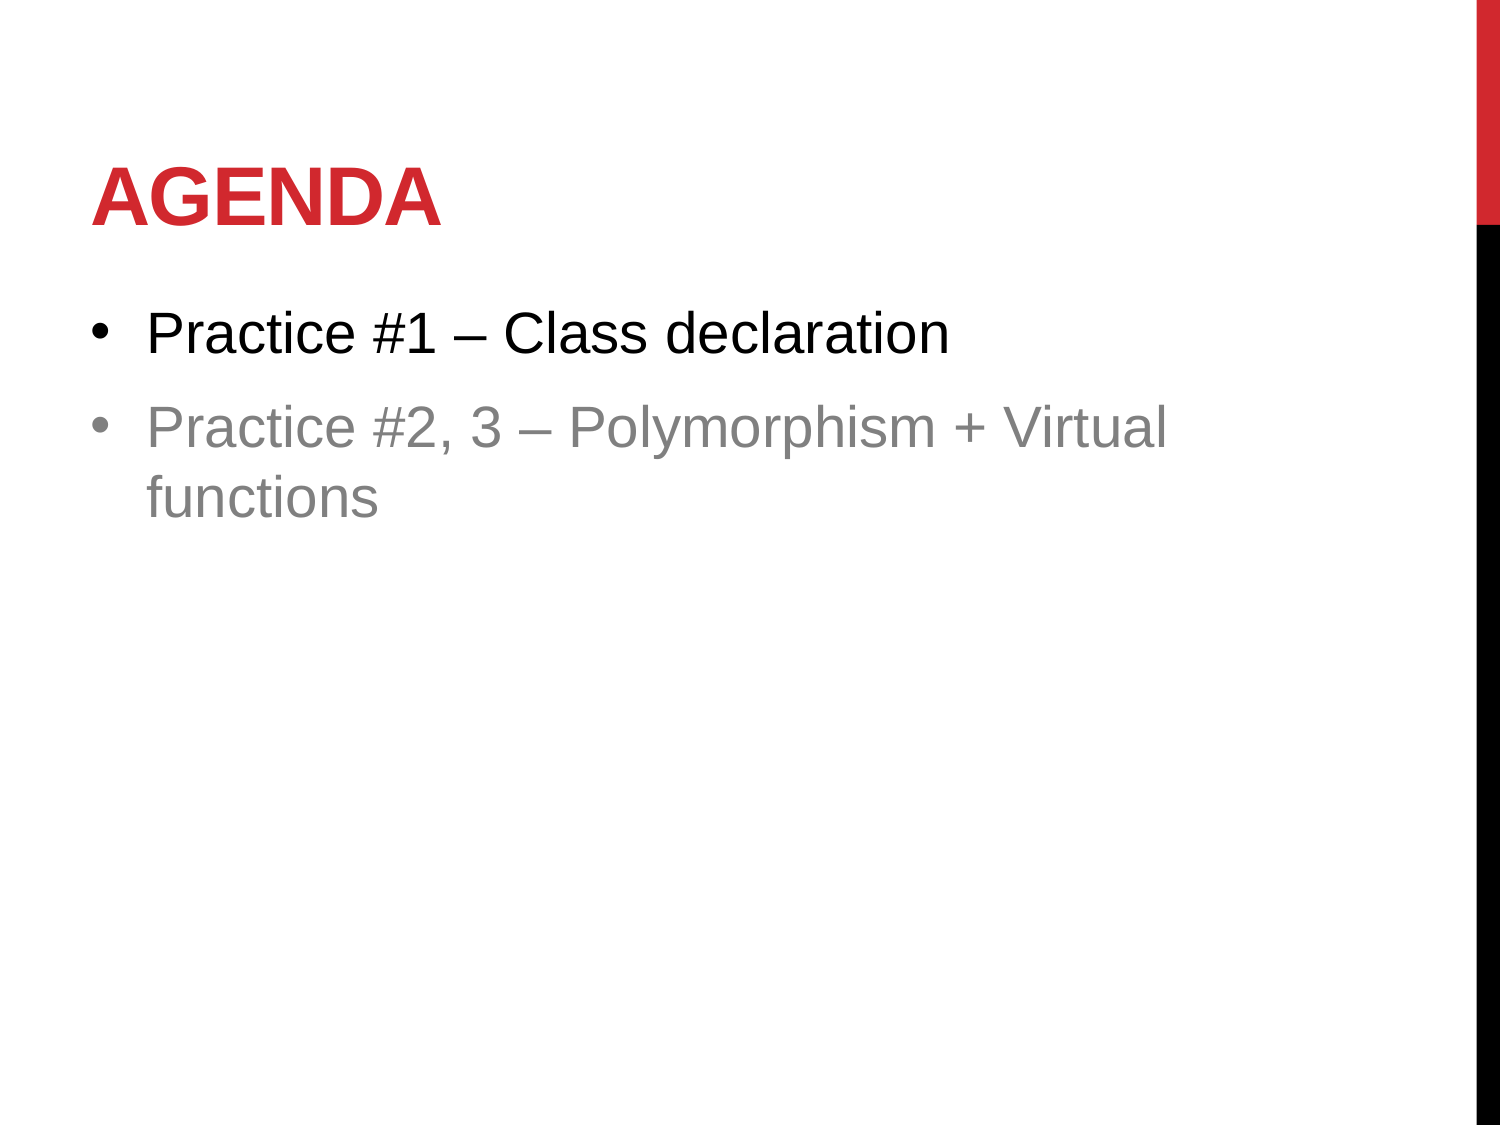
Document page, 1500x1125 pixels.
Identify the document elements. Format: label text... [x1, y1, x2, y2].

title Agenda [75, 25, 1025, 250]
list Practice #1 – Class declaration Practice #2, 3 – Polymorphism + Virtual functions [75, 287, 1338, 1005]
